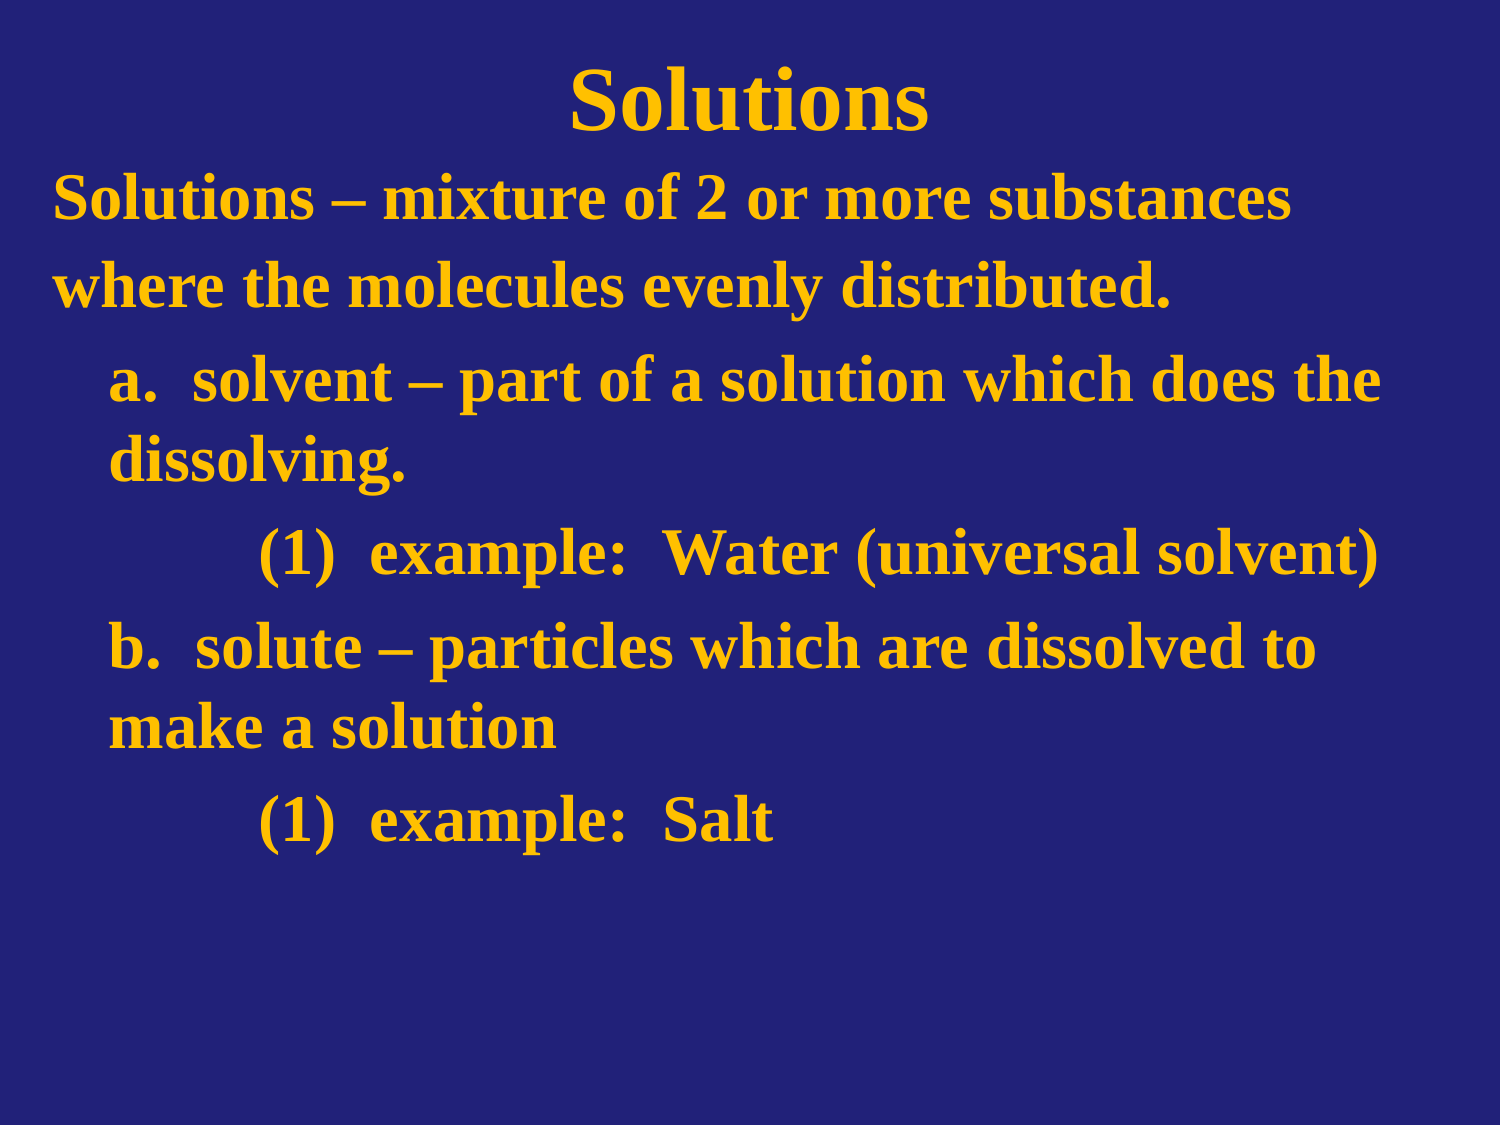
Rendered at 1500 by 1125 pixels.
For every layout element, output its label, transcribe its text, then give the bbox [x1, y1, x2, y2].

title Solutions [75, 0, 1425, 137]
list Solutions – mixture of 2 or more substances where the molecules evenly distributed. a. solvent – part of a solution which does the dissolving. (1) example: Water (universal solvent) b. solute – particles which are dissolved to make a solution (1) example: Salt [37, 137, 1425, 975]
